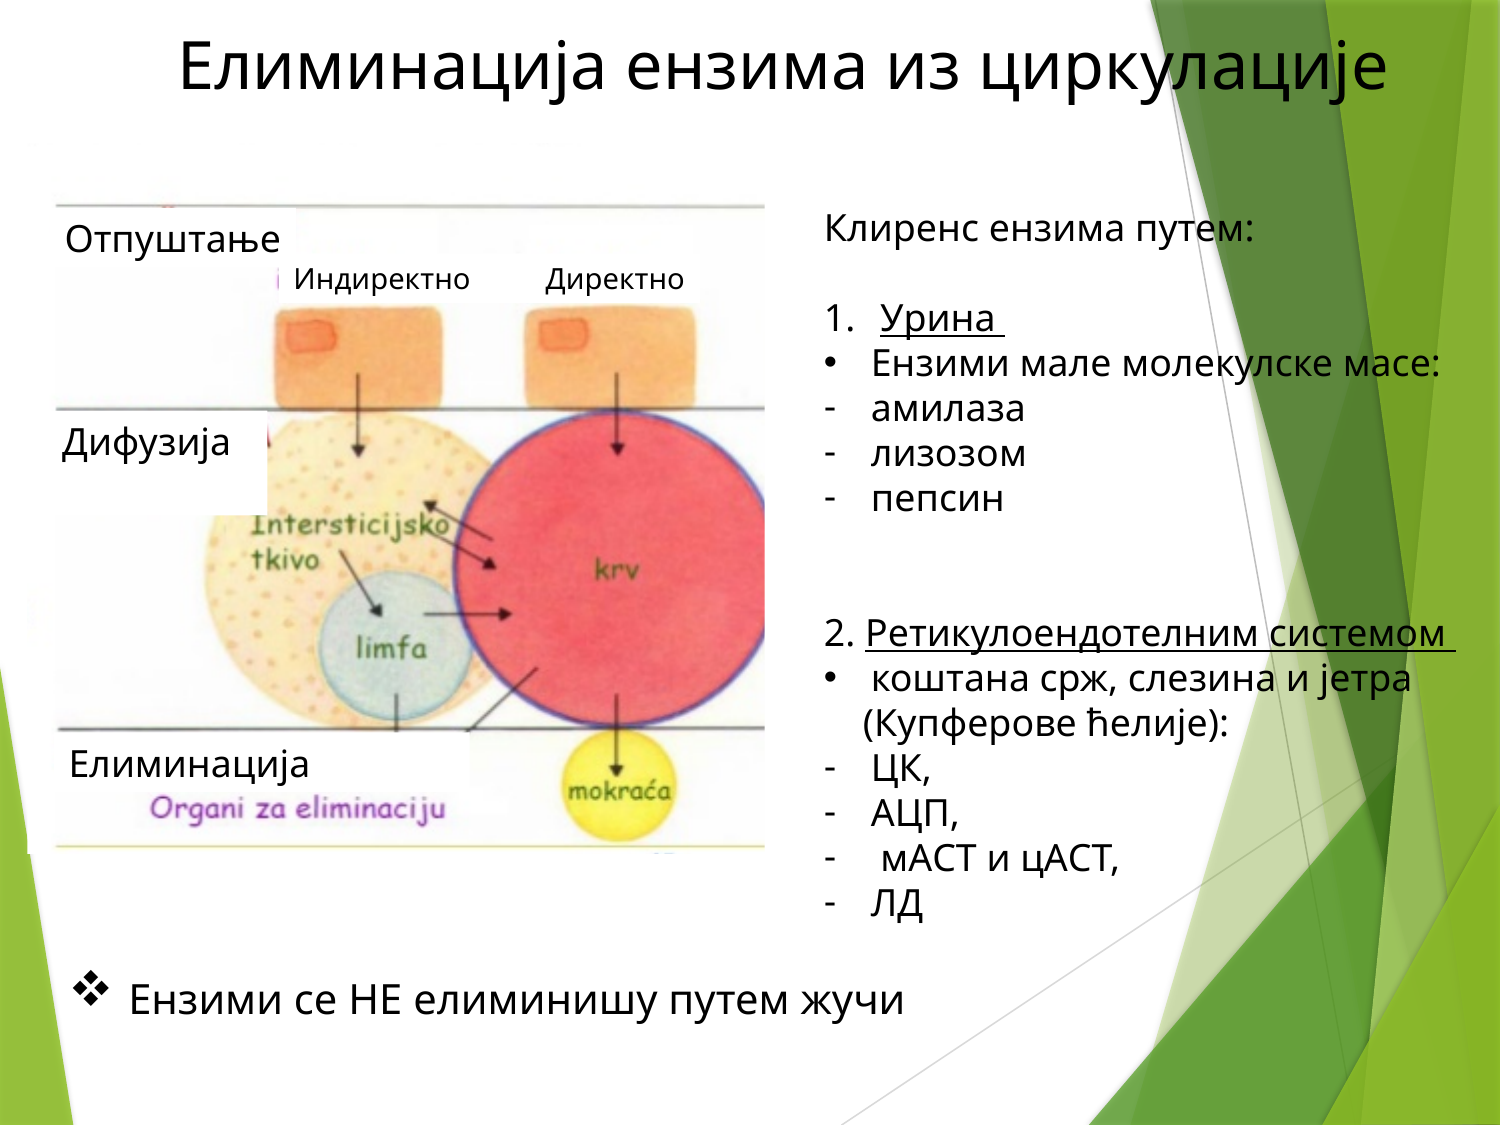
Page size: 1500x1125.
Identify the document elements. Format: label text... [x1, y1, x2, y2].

text_box Ензими се НЕ елиминишу путем жучи [53, 956, 921, 1077]
text_box Елиминација ензима из циркулације [162, 15, 1405, 111]
text_box Клиренс ензима путем: Урина Ензими мале молекулске масе: амилаза лизозом пепсин 2. Ретикулоендотелним системом коштана срж, слезина и јетра (Купферове ћелије): ЦК, АЦП, мАСТ и цАСТ, ЛД [809, 196, 1500, 932]
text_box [26, 143, 766, 854]
